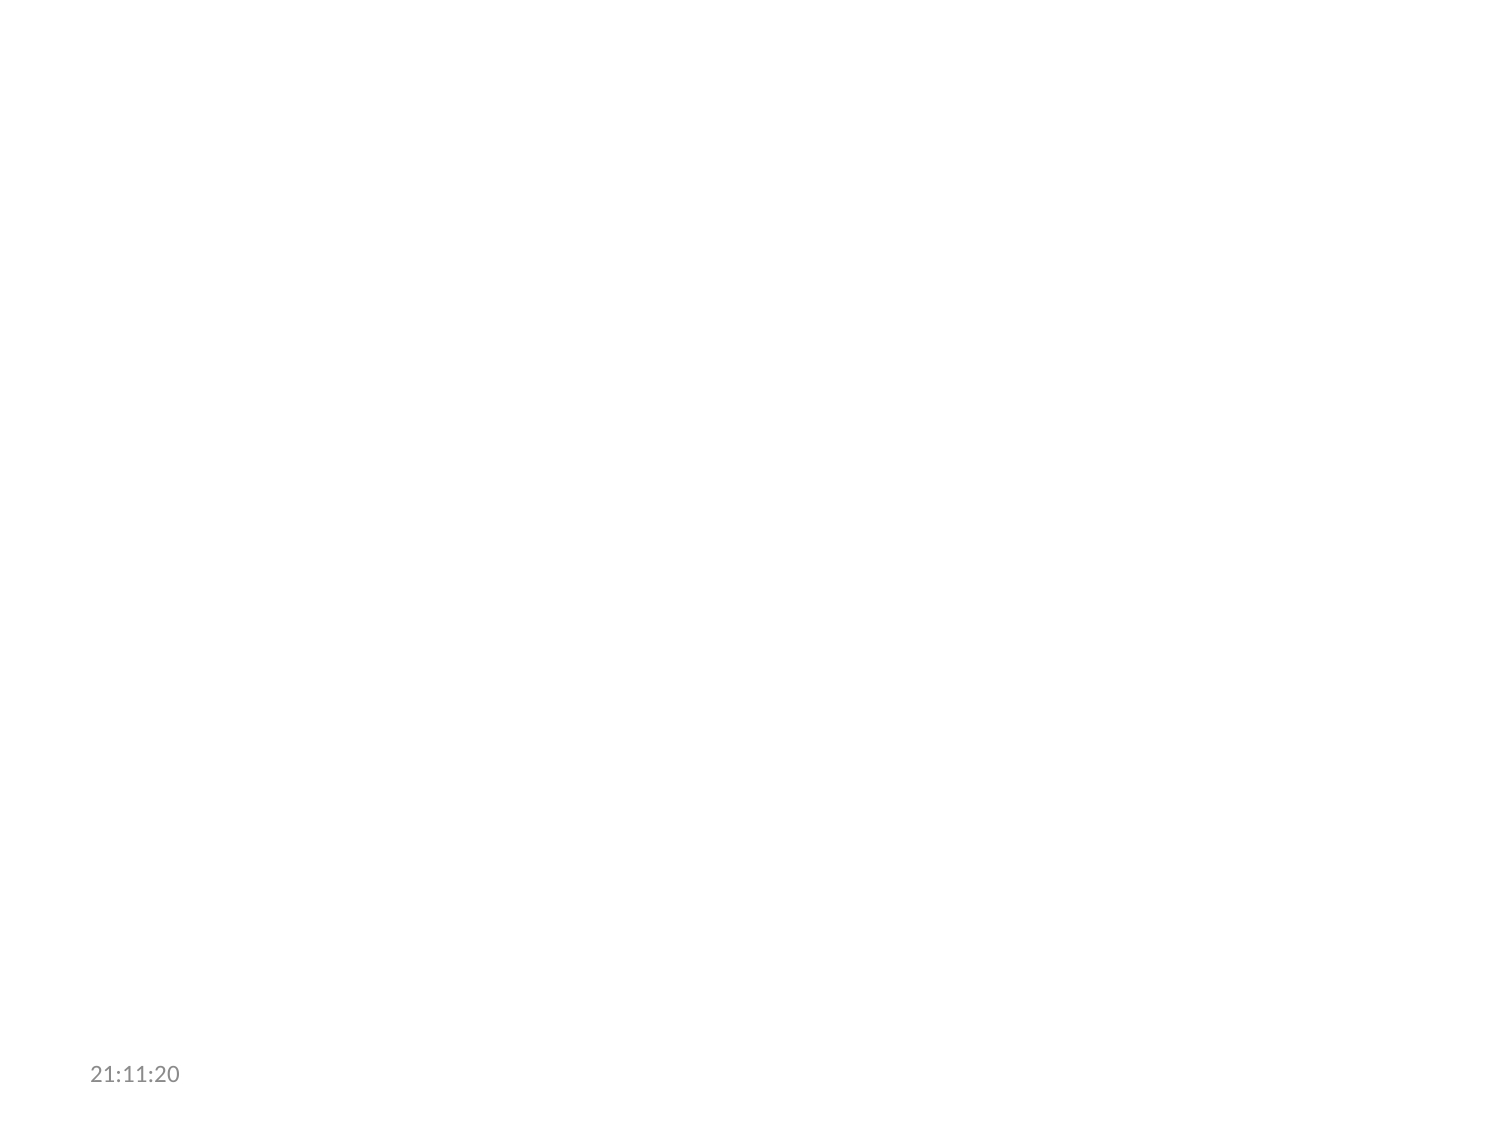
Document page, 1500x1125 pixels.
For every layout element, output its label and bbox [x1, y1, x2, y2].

slide_number [75, 1042, 425, 1103]
